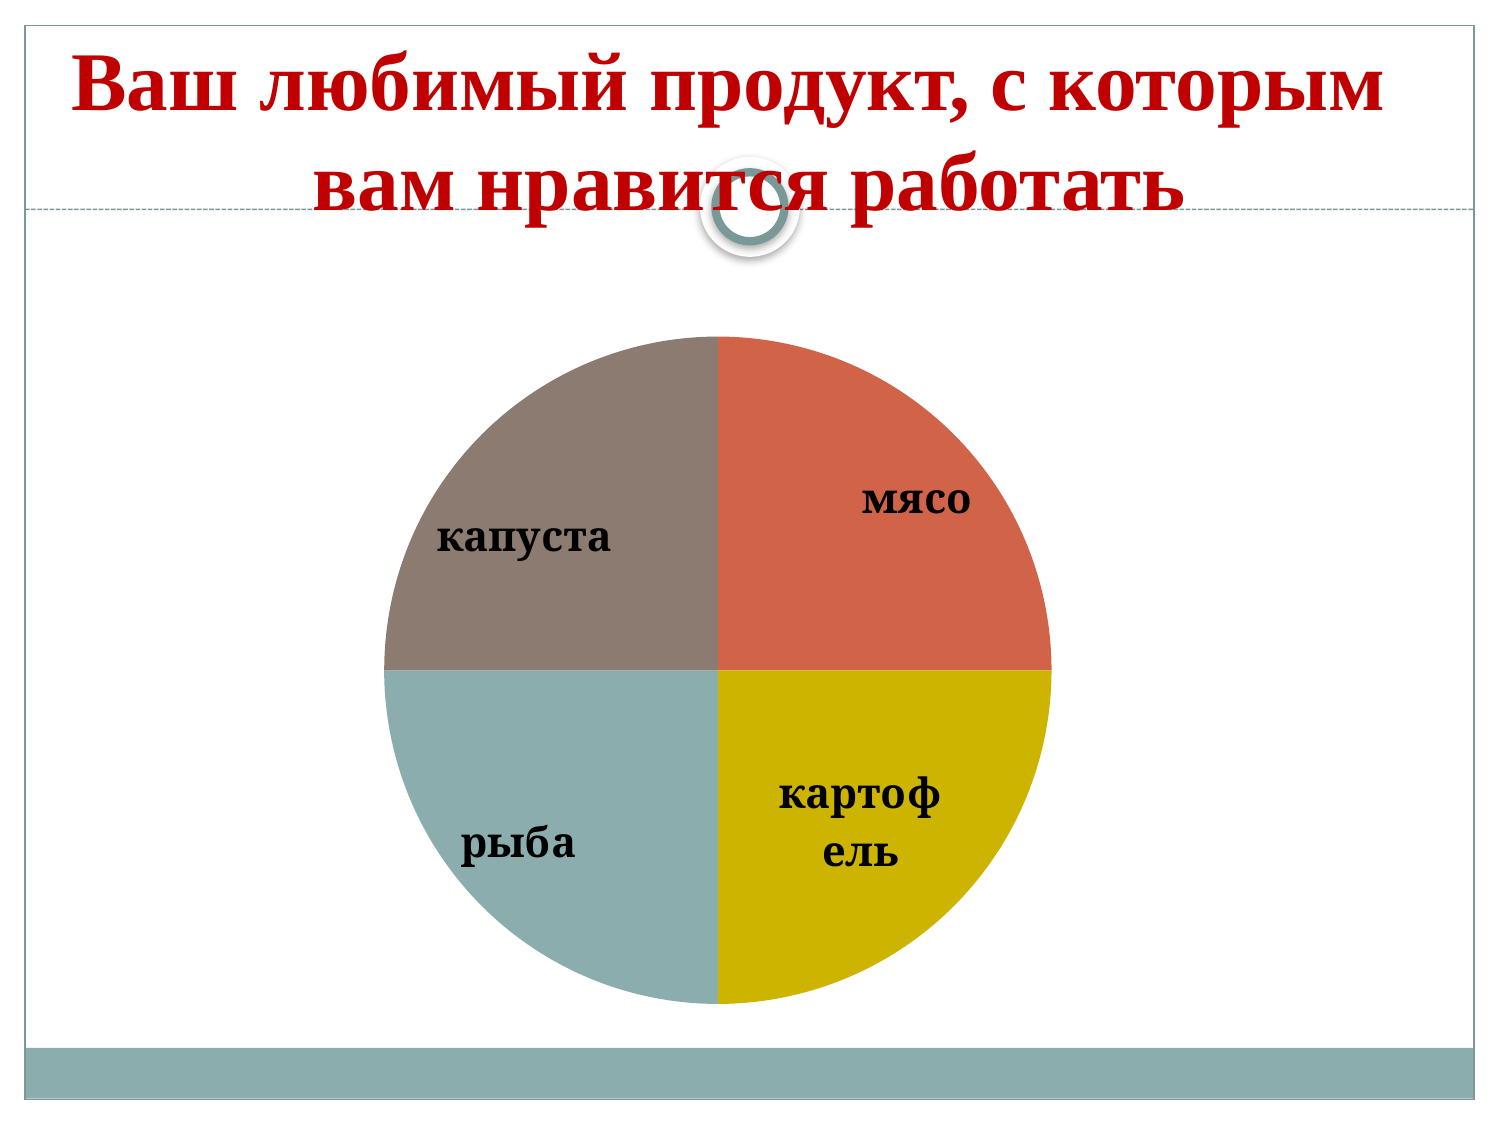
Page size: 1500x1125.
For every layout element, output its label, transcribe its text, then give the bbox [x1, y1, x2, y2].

title Ваш любимый продукт, с которым вам нравится работать [49, 37, 1450, 235]
chart [198, 304, 1301, 1037]
